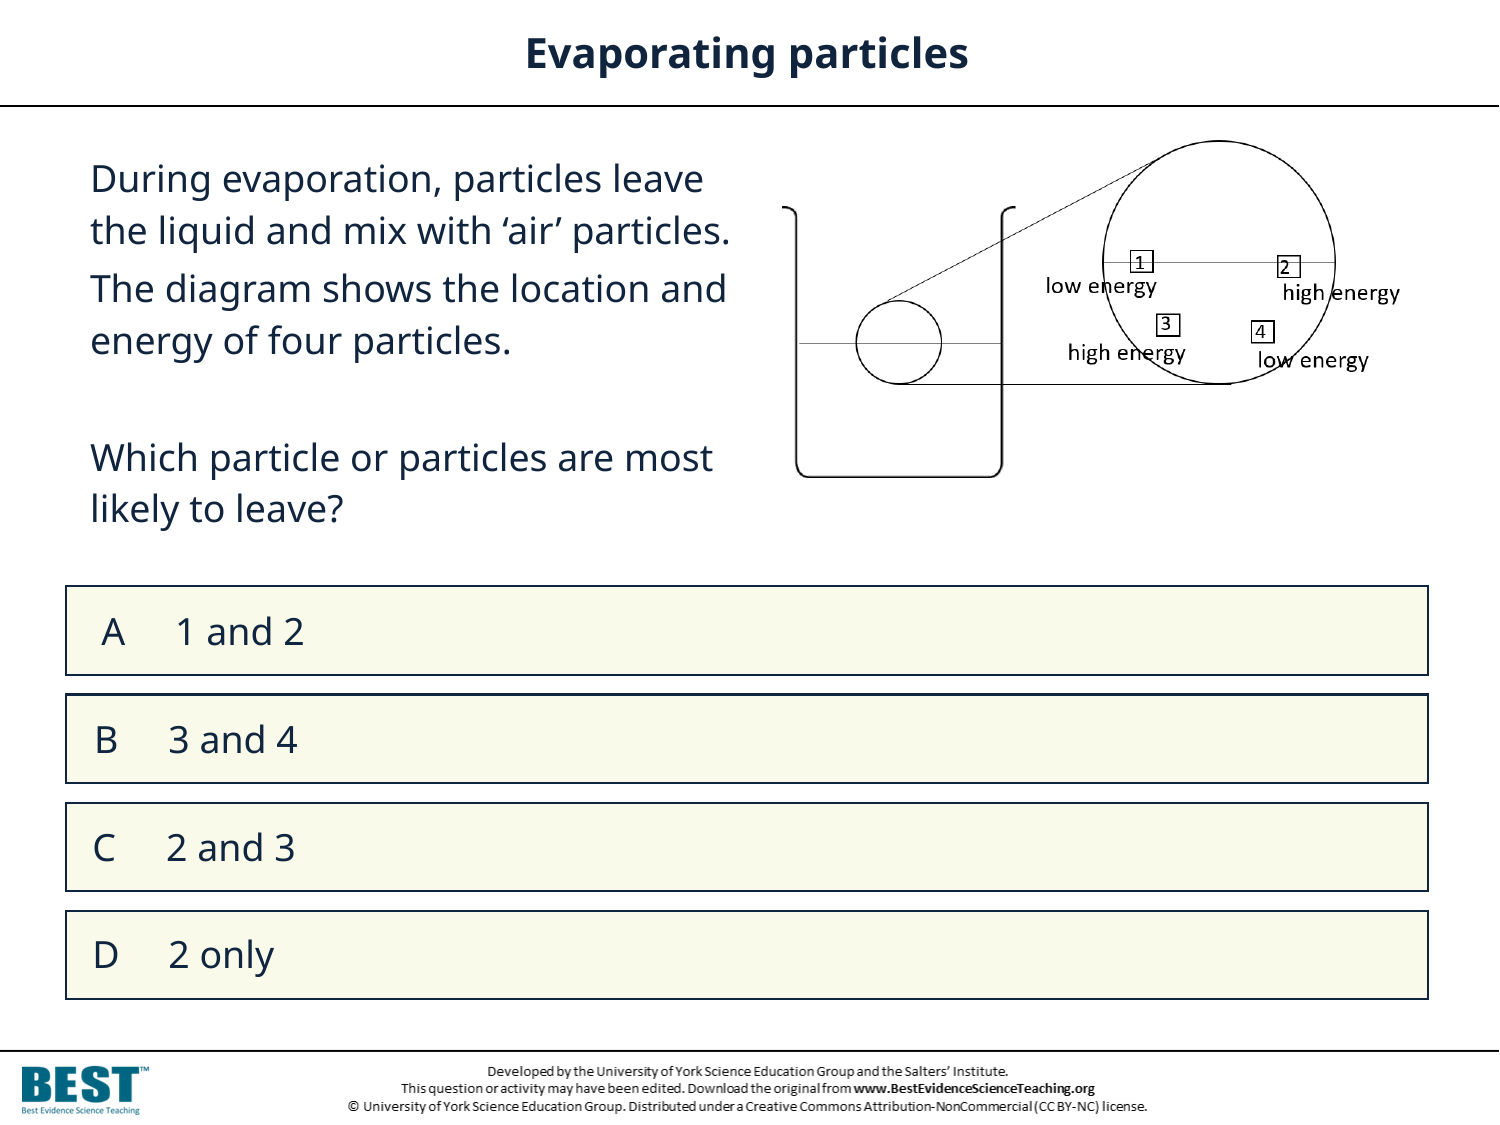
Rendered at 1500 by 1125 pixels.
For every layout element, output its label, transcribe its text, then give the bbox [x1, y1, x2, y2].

text_box Evaporating particles [23, 4, 1471, 99]
picture [0, 105, 1500, 1125]
